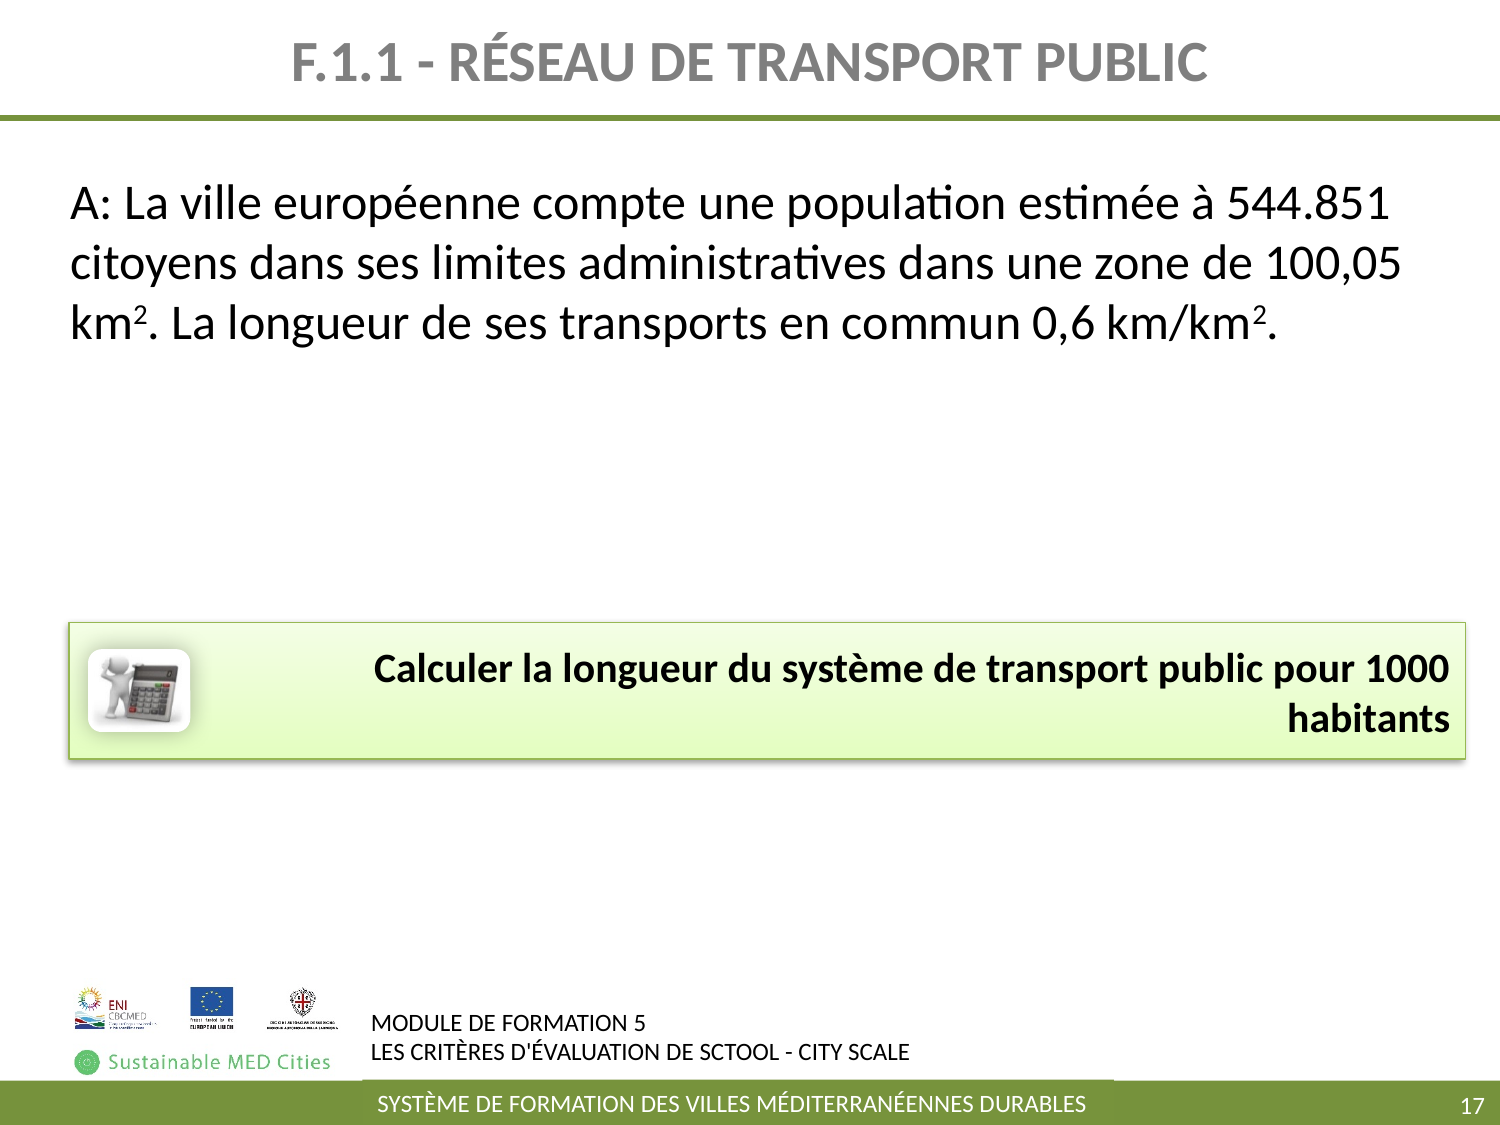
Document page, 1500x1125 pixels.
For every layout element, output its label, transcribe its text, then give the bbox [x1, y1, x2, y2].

slide_number ‹#› [1399, 1074, 1500, 1125]
title F.1.1 - RÉSEAU DE TRANSPORT PUBLIC [0, 0, 1500, 117]
picture [62, 978, 356, 1080]
text_box SYSTÈME DE FORMATION DES VILLES MÉDITERRANÉENNES DURABLES [362, 1079, 1114, 1125]
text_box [68, 622, 1466, 760]
text_box Α: La ville européenne compte une population estimée à 544.851 citoyens dans ses limites administratives dans une zone de 100,05 km2. La longueur de ses transports en commun 0,6 km/km2. [55, 162, 1479, 536]
